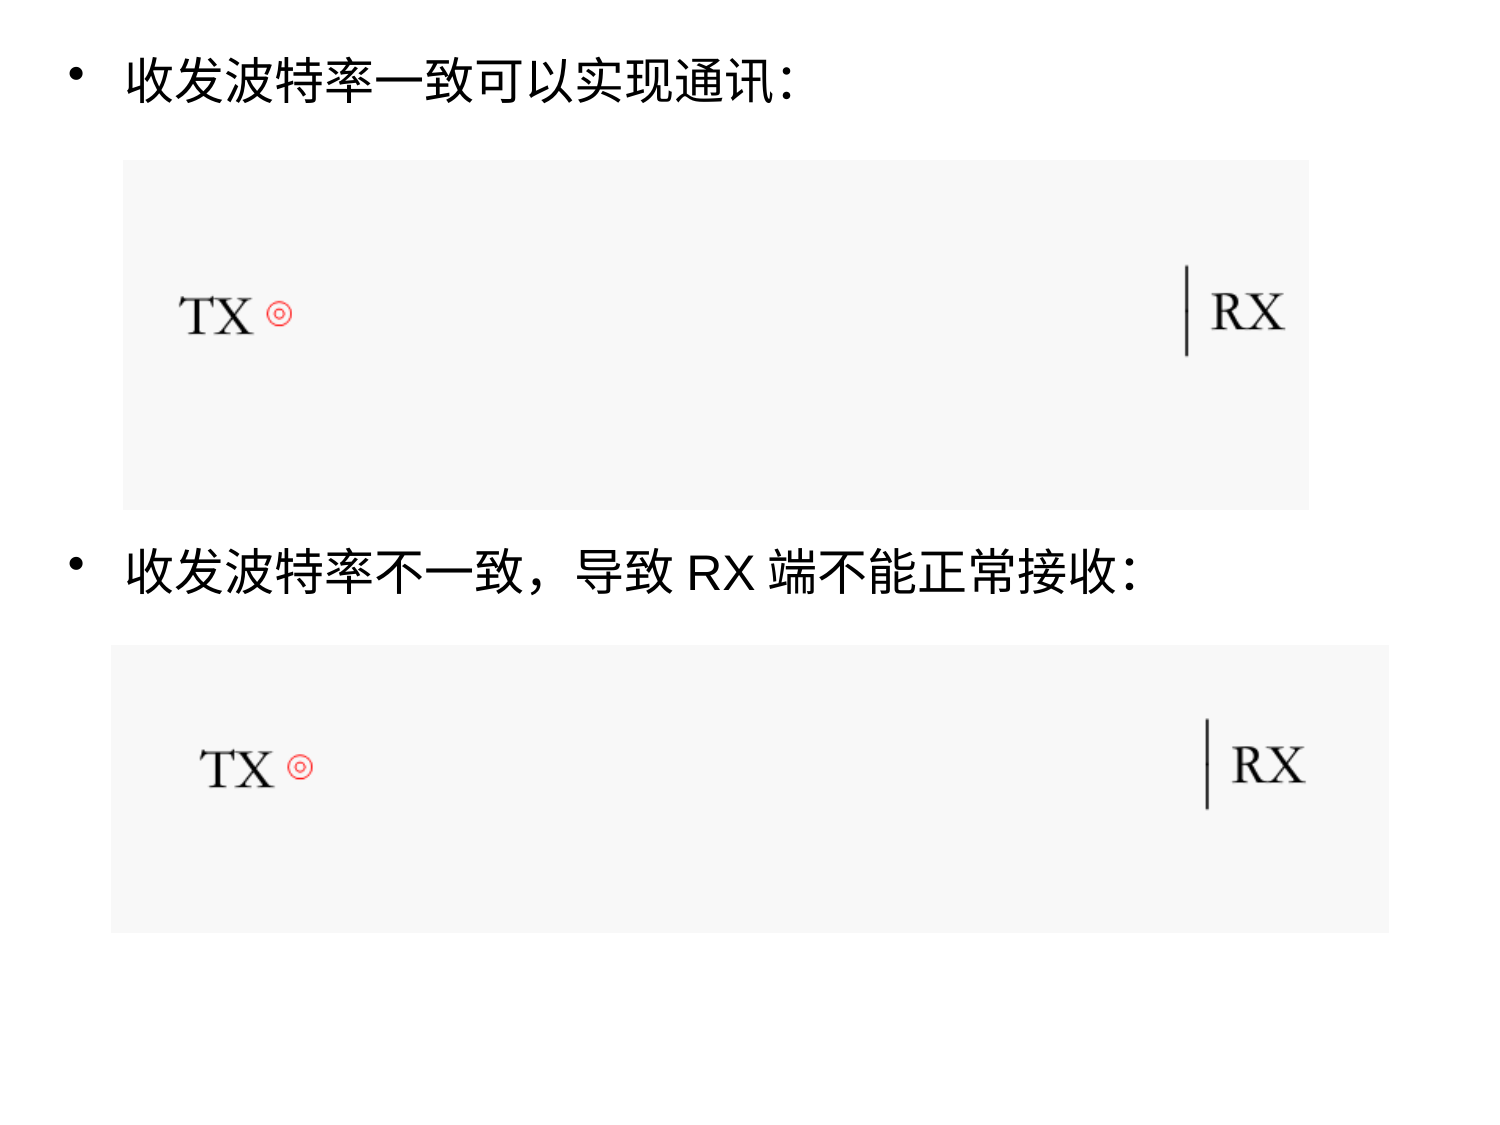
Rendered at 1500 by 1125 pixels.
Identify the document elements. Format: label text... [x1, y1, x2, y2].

picture [111, 645, 1389, 933]
list 收发波特率一致可以实现通讯： 收发波特率不一致，导致RX端不能正常接收： [52, 42, 1404, 1072]
picture [123, 160, 1309, 510]
